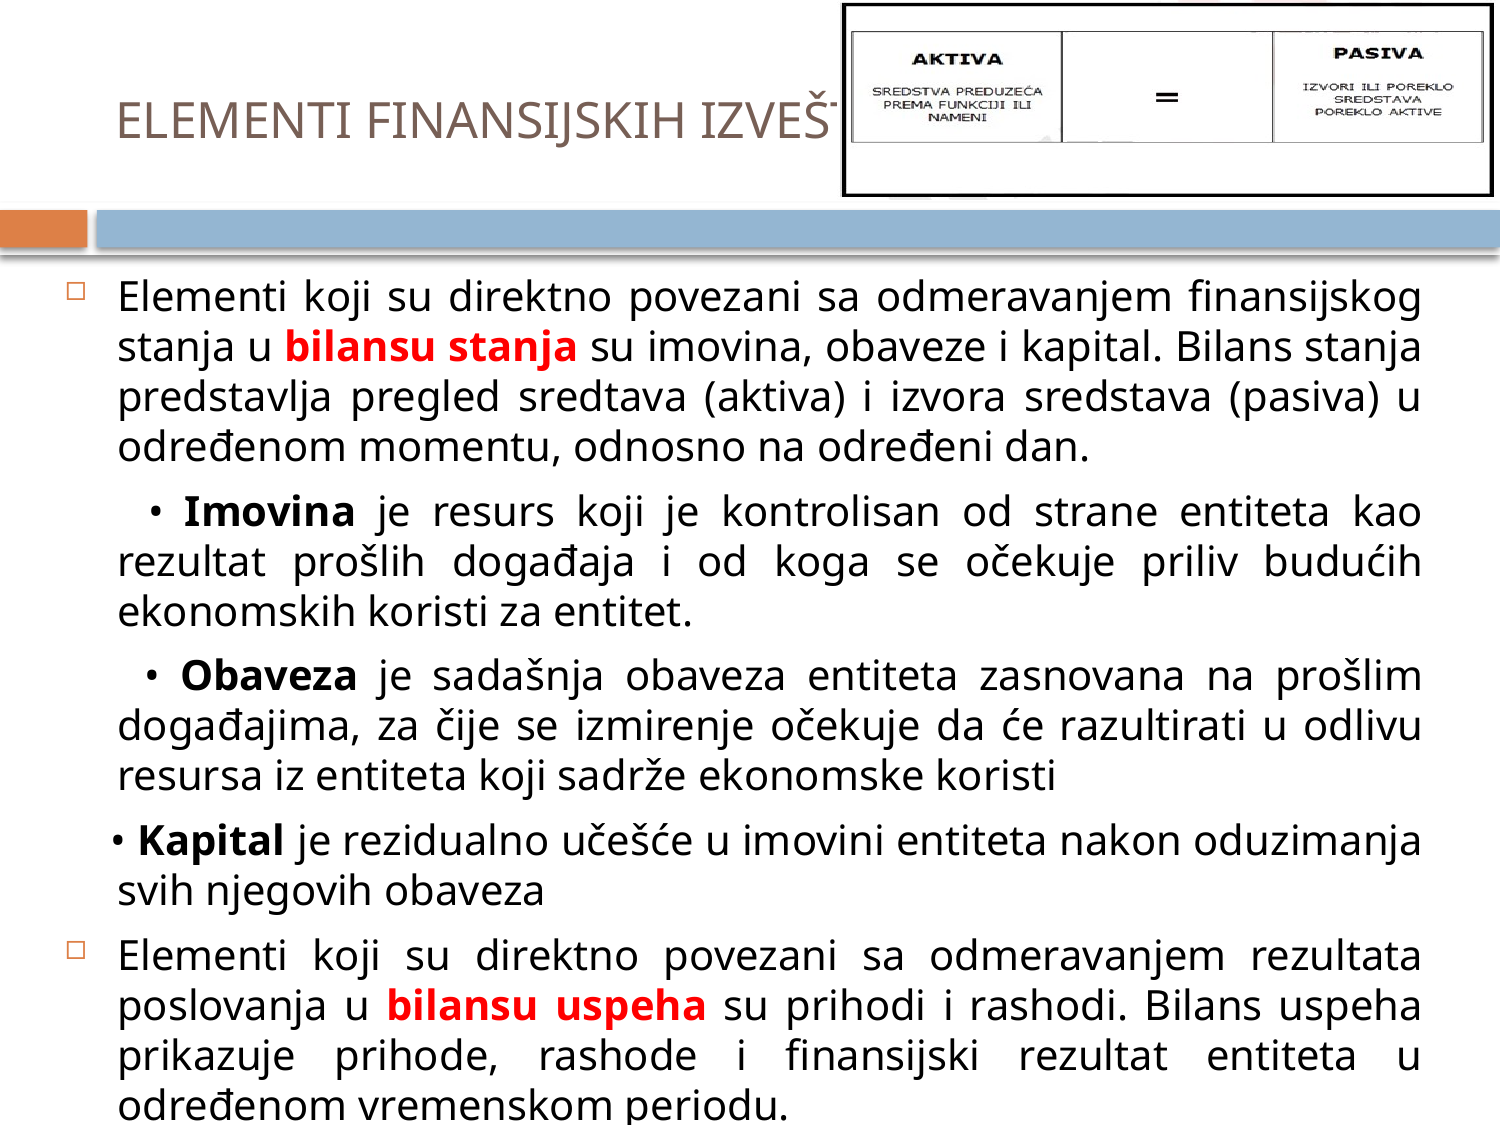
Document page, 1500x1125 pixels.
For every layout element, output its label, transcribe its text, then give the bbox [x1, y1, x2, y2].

title ELEMENTI FINANSIJSKIH IZVEŠTAJA [100, 37, 831, 200]
picture [837, 0, 1500, 201]
list Elementi koji su direktno povezani sa odmeravanjem finansijskog stanja u bilansu stanja su imovina, obaveze i kapital. Bilans stanja predstavlja pregled sredtava (aktiva) i izvora sredstava (pasiva) u određenom momentu, odnosno na određeni dan. • Imovina je resurs koji je kontrolisan od strane entiteta kao rezultat prošlih događaja i od koga se očekuje priliv budućih ekonomskih koristi za entitet. • Obaveza je sadašnja obaveza entiteta zasnovana na prošlim događajima, za čije se izmirenje očekuje da će razultirati u odlivu resursa iz entiteta koji sadrže ekonomske koristi • Kapital je rezidualno učešće u imovini entiteta nakon oduzimanja svih njegovih obaveza Elementi koji su direktno povezani sa odmeravanjem rezultata poslovanja u bilansu uspeha su prihodi i rashodi. Bilans uspeha prikazuje prihode, rashode i finansijski rezultat entiteta u određenom vremenskom periodu. Pozitivna razlika ukupnih prihoda i ukupnih rashoda za određeni vremenski period čini neto dobitak ili profit, a negativna razlika je neto gubitak. [50, 262, 1438, 1125]
